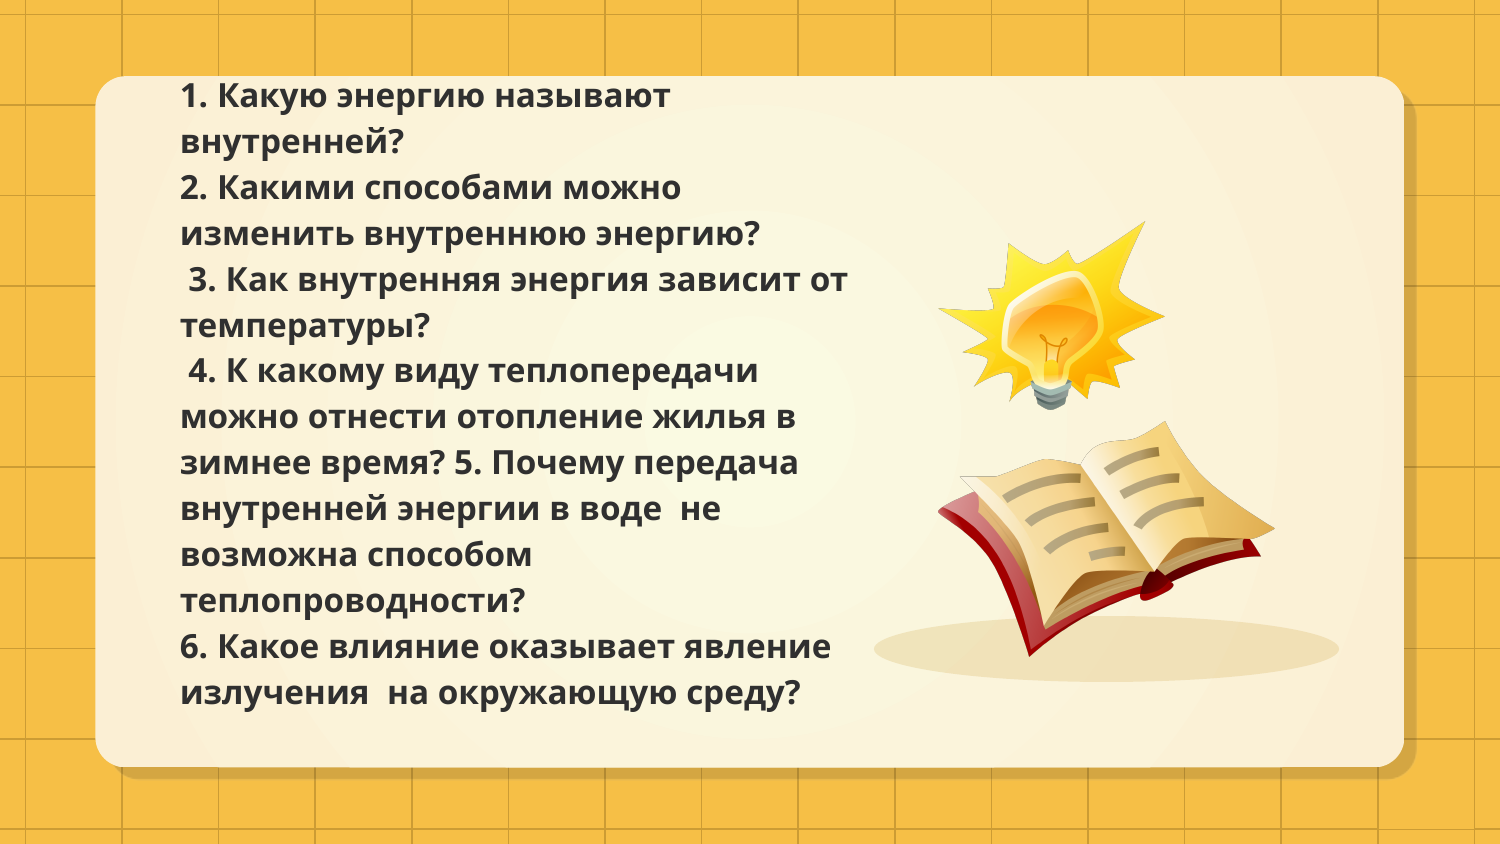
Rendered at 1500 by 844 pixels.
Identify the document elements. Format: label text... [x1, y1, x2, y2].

picture [938, 221, 1165, 410]
title 1. Какую энергию называют внутренней? 2. Какими способами можно изменить внутреннюю энергию? 3. Как внутренняя энергия зависит от температуры? 4. К какому виду теплопередачи можно отнести отопление жилья в зимнее время? 5. Почему передача внутренней энергии в воде не возможна способом теплопроводности? 6. Какое влияние оказывает явление излучения на окружающую среду? [164, 110, 875, 749]
picture [938, 421, 1275, 658]
text_box [873, 626, 1340, 682]
